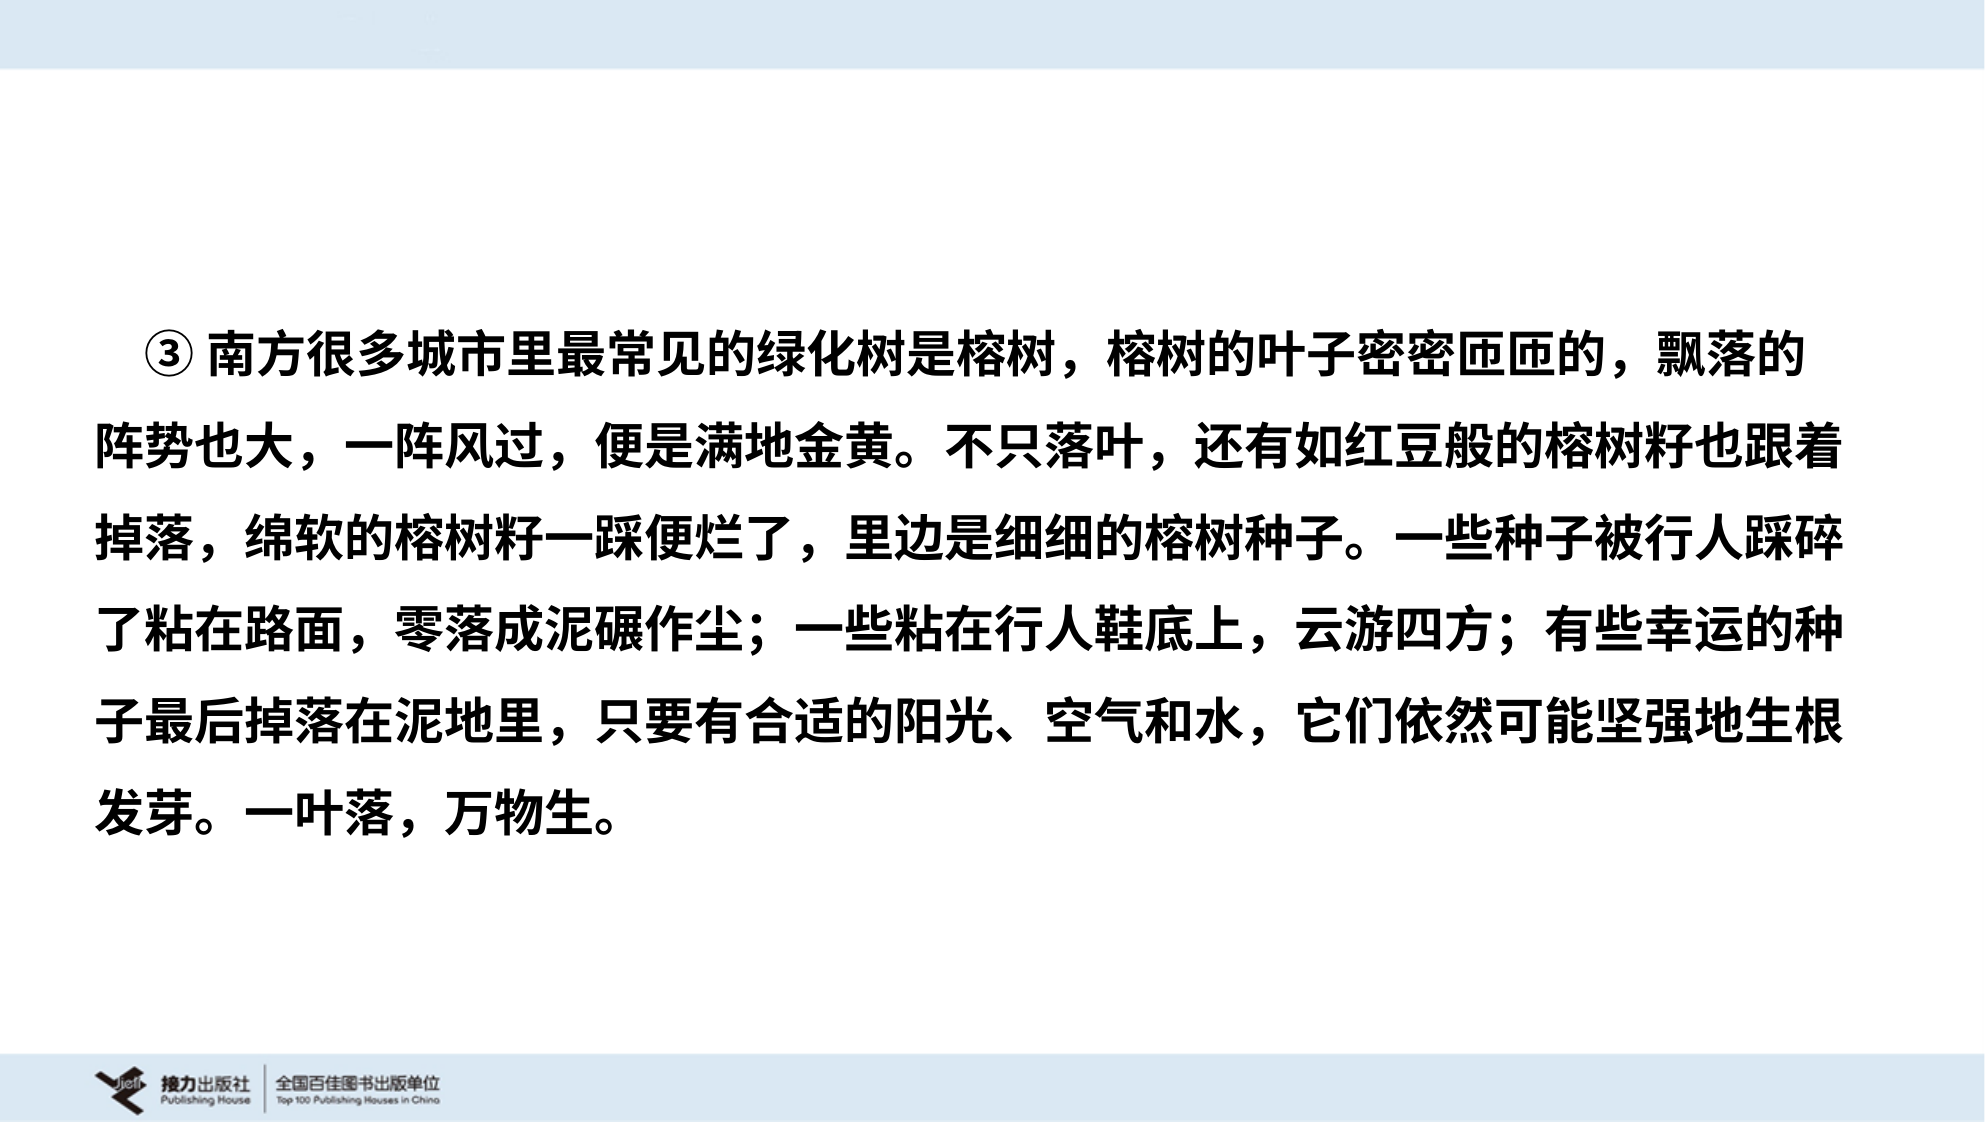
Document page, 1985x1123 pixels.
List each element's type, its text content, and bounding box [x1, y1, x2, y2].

text_box ③南方很多城市里最常见的绿化树是榕树，榕树的叶子密密匝匝的，飘落的 阵势也大，一阵风过，便是满地金黄。不只落叶，还有如红豆般的榕树籽也跟着 掉落，绵软的榕树籽一踩便烂了，里边是细细的榕树种子。一些种子被行人踩碎 了粘在路面，零落成泥碾作尘；一些粘在行人鞋底上，云游四方；有些幸运的种 子最后掉落在泥地里，只要有合适的阳光、空气和水，它们依然可能坚强地生根 发芽。一叶落，万物生。 [94, 291, 1892, 842]
picture [0, 0, 1985, 1122]
